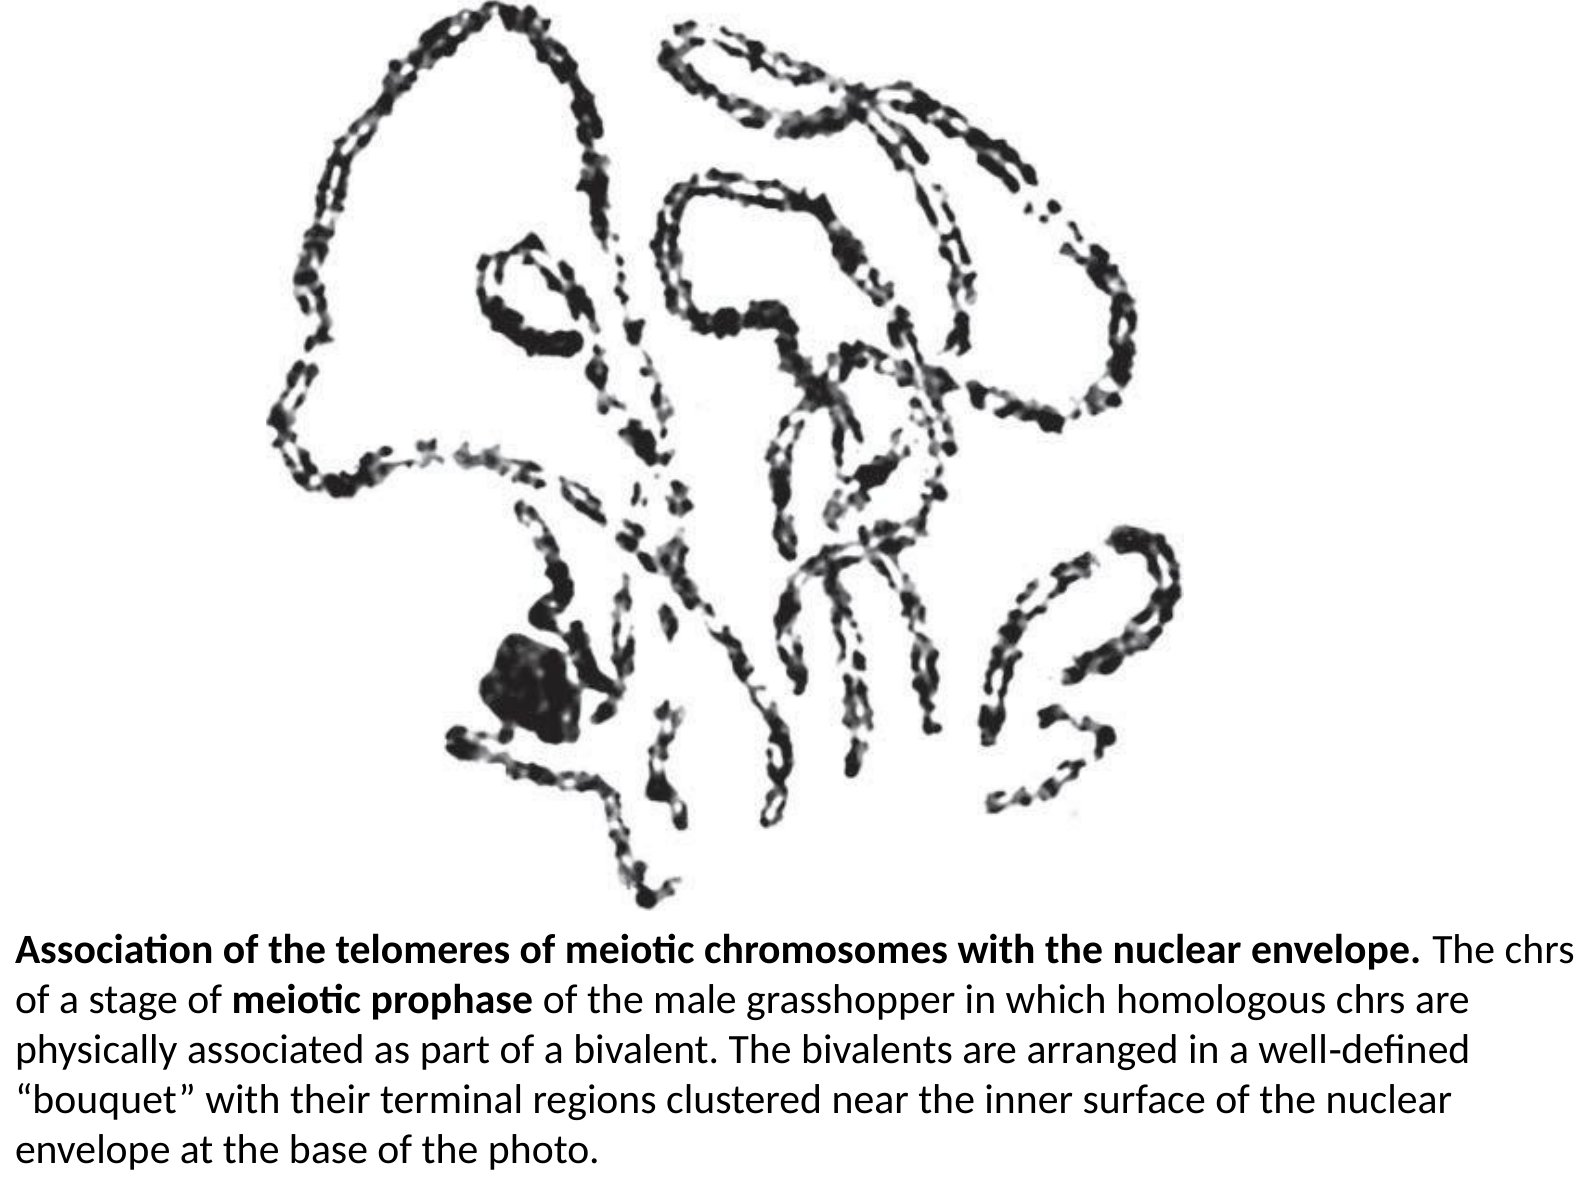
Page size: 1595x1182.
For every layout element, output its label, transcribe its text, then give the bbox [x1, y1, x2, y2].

picture [265, 0, 1188, 912]
text_box Association of the telomeres of meiotic chromosomes with the nuclear envelope. The chrs of a stage of meiotic prophase of the male grasshopper in which homologous chrs are physically associated as part of a bivalent. The bivalents are arranged in a well‐defined “bouquet” with their terminal regions clustered near the inner surface of the nuclear envelope at the base of the photo. [0, 914, 1595, 1180]
